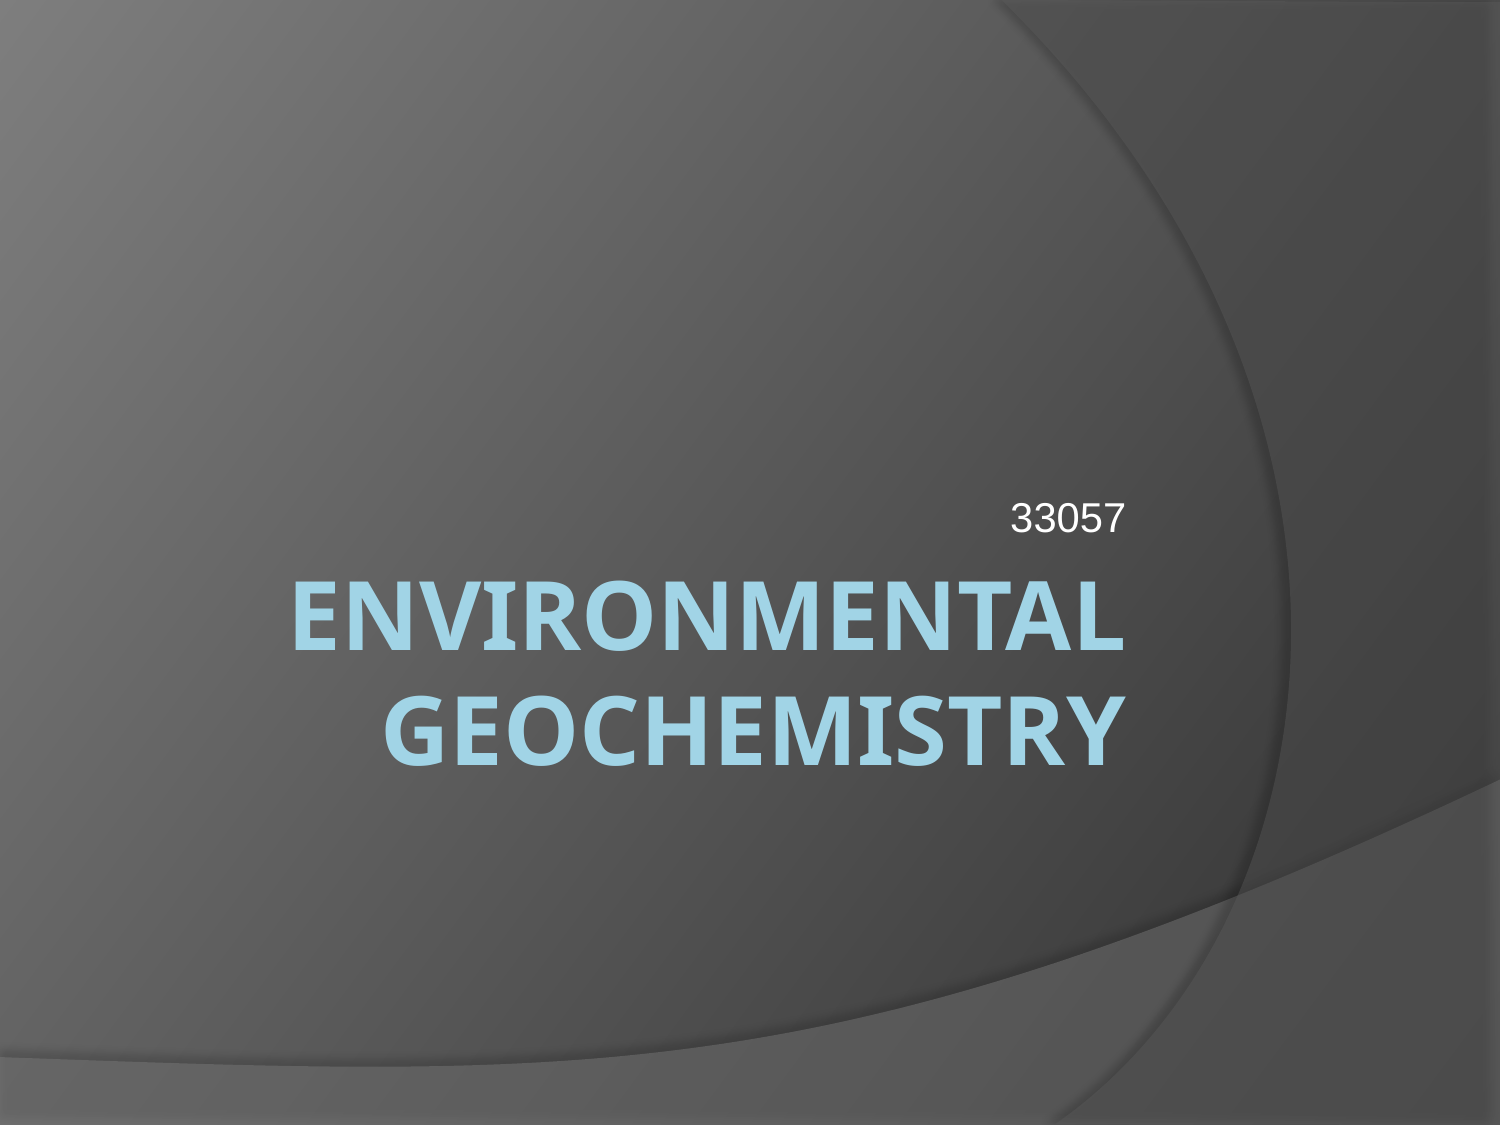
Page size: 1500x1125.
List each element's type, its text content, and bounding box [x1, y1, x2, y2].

subtitle 33057 [71, 253, 1134, 541]
title Environmental Geochemistry [70, 547, 1134, 925]
